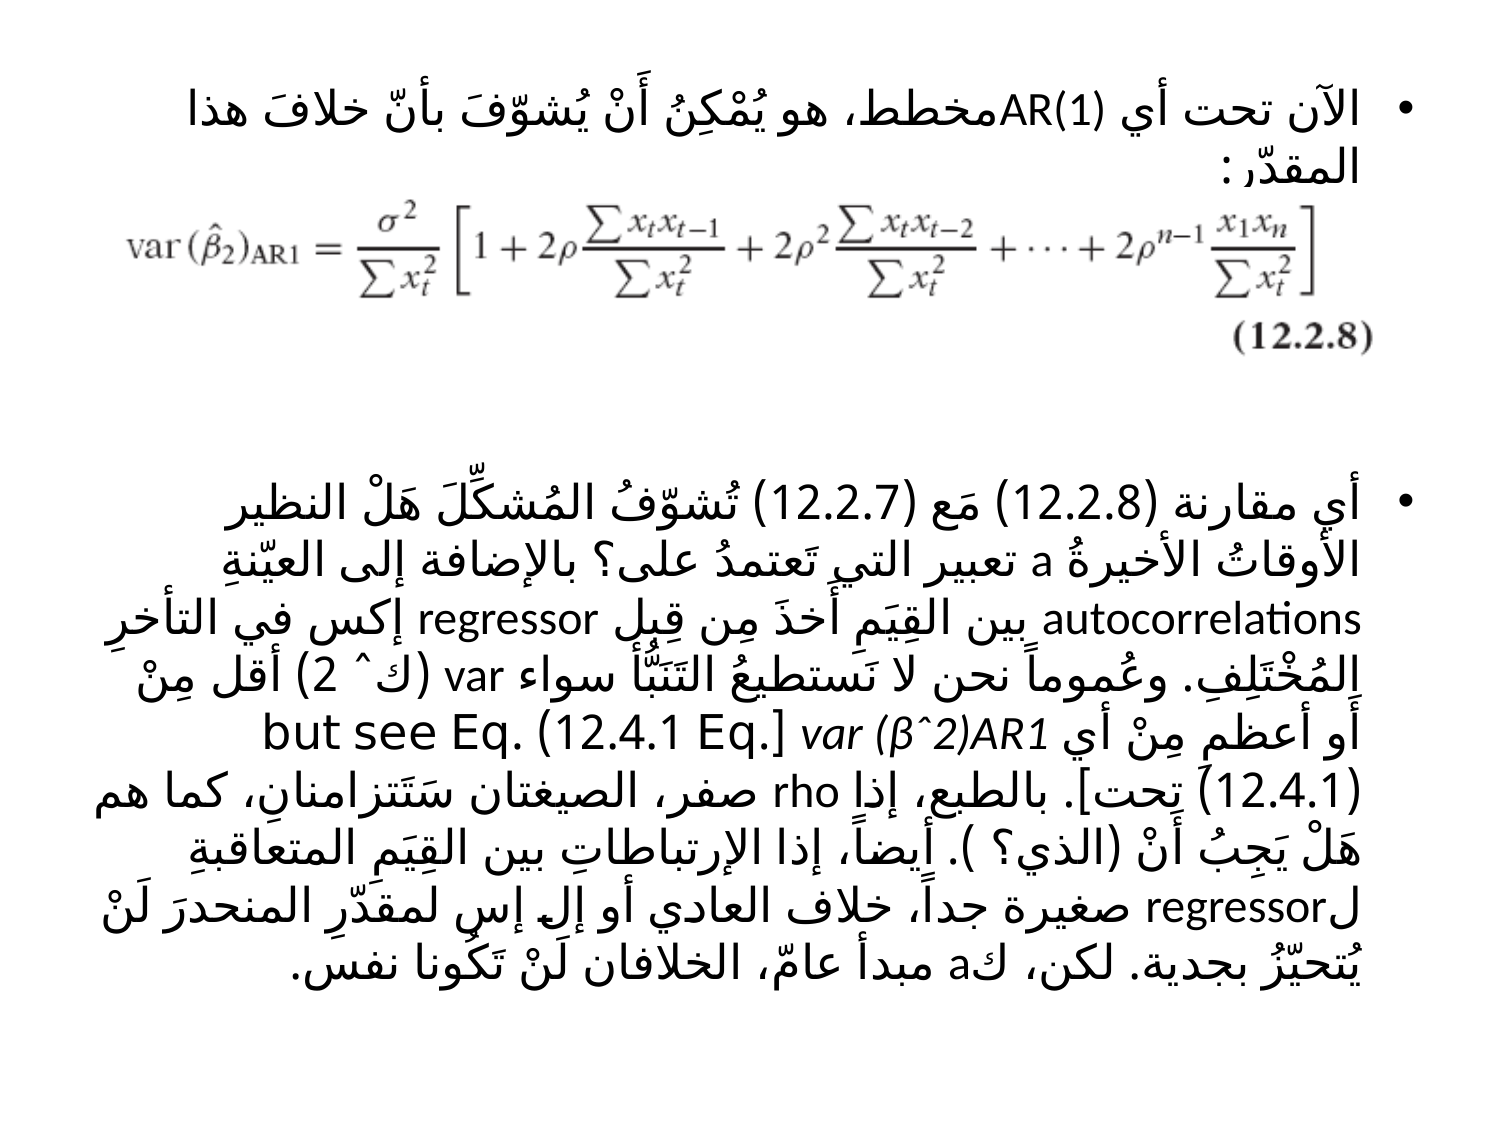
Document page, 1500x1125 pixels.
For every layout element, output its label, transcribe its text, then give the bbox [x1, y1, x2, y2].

list الآن تحت أي AR(1)مخطط، هو يُمْكِنُ أَنْ يُشوّفَ بأنّ خلافَ هذا المقدّرِ: أي مقارنة (12.2.8) مَع (12.2.7) تُشوّفُ المُشكِّلَ هَلْ النظير الأوقاتُ الأخيرةُ a تعبير التي تَعتمدُ على؟ بالإضافة إلى العيّنةِ autocorrelations بين القِيَمِ أَخذَ مِن قِبل regressor إكس في التأخرِ المُخْتَلِفِ. وعُموماً نحن لا نَستطيعُ التَنَبُّأ سواء var (كˆ 2) أقل مِنْ أَو أعظمِ مِنْ أي var (βˆ2)AR1 [but see Eq. (12.4.1 Eq. (12.4.1) تحت]. بالطبع، إذا rho صفر، الصيغتان سَتَتزامنانِ، كما هم هَلْ يَجِبُ أَنْ (الذي؟ ). أيضاً، إذا الإرتباطاتِ بين القِيَمِ المتعاقبةِ لregressor صغيرة جداً، خلاف العادي أو إل إس لمقدّرِ المنحدرَ لَنْ يُتحيّزُ بجدية. لكن، كa مبدأ عامّ، الخلافان لَنْ تَكُونا نفس. [75, 70, 1425, 1005]
picture [93, 187, 1386, 366]
